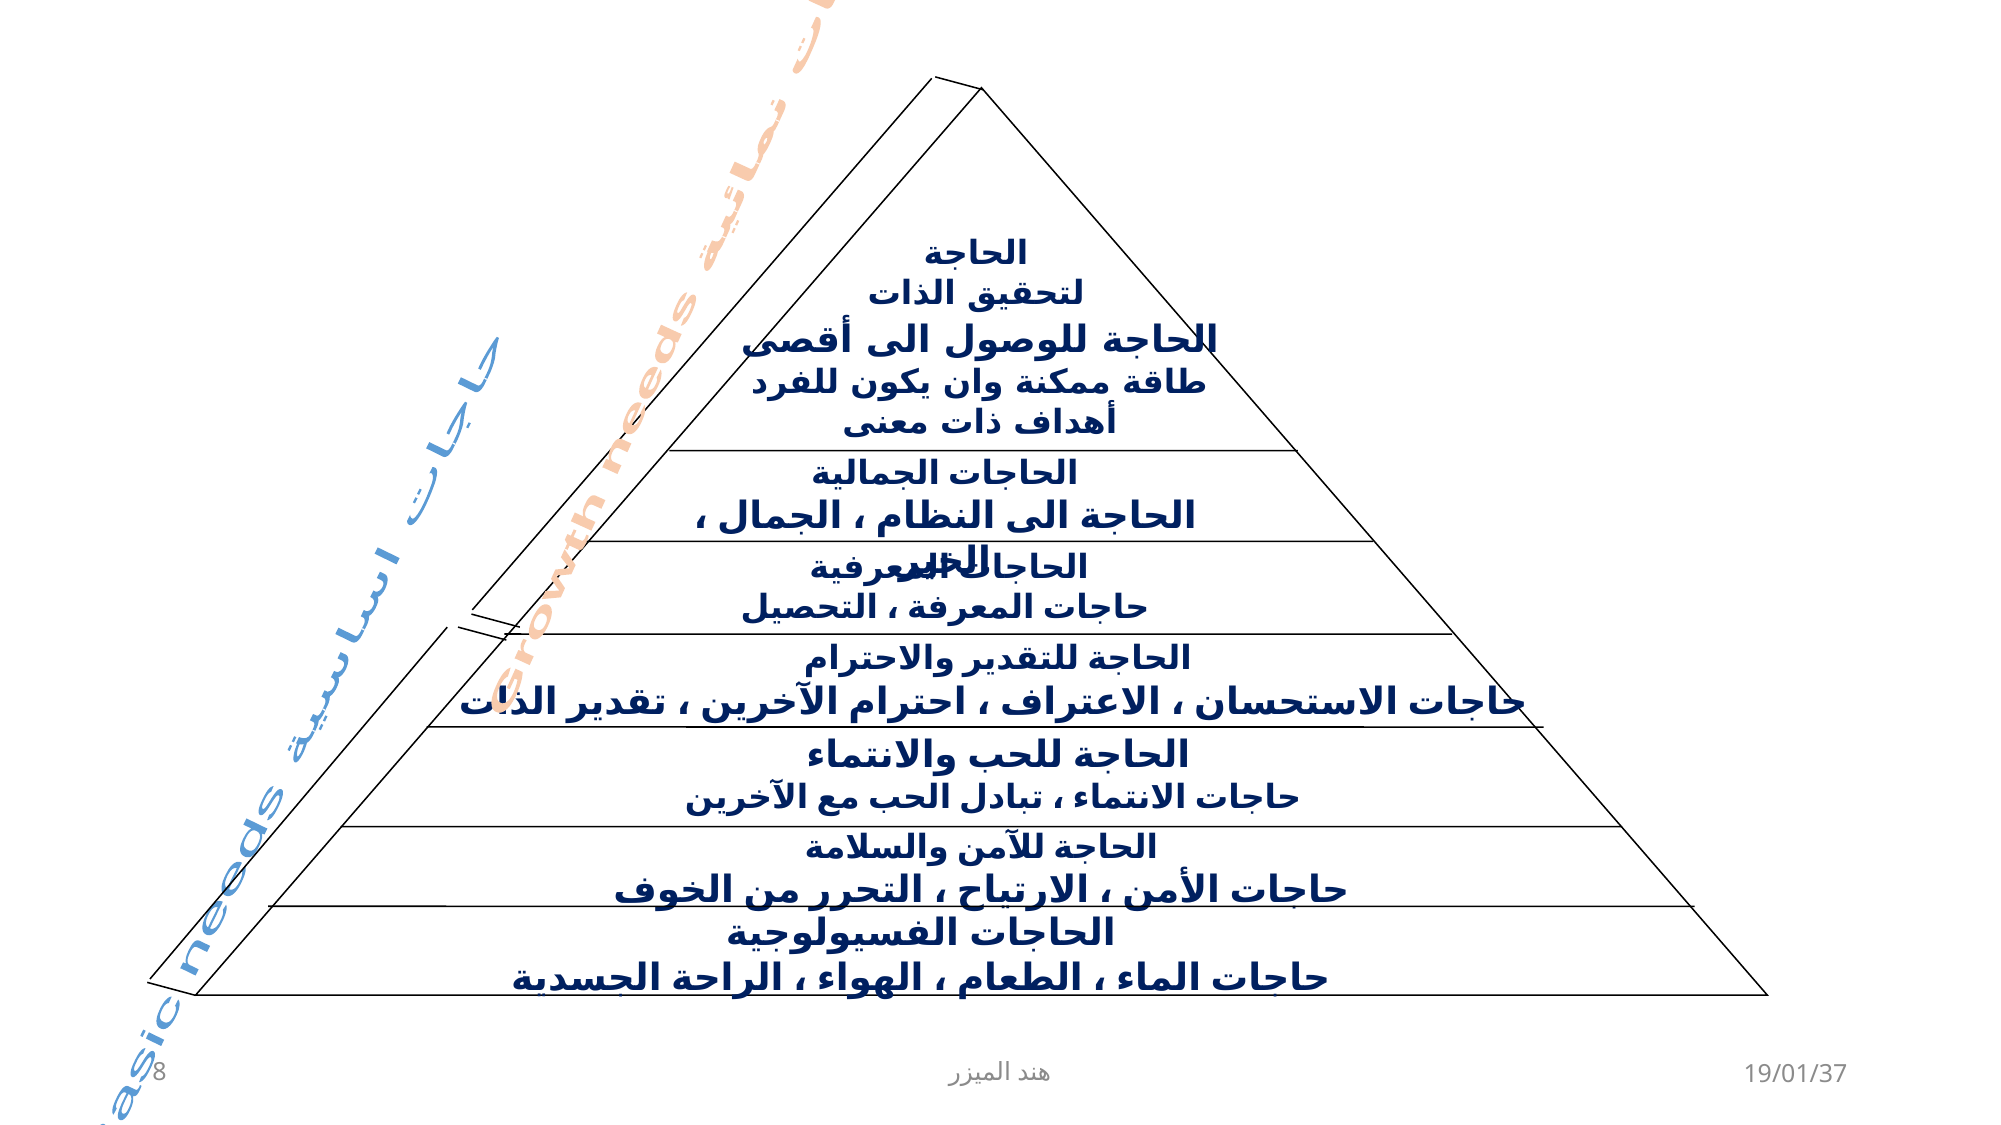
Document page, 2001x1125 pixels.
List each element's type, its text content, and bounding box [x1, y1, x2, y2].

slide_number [1768, 1042, 1863, 1103]
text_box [147, 48, 1768, 1125]
slide_number 8 [137, 1042, 147, 1103]
